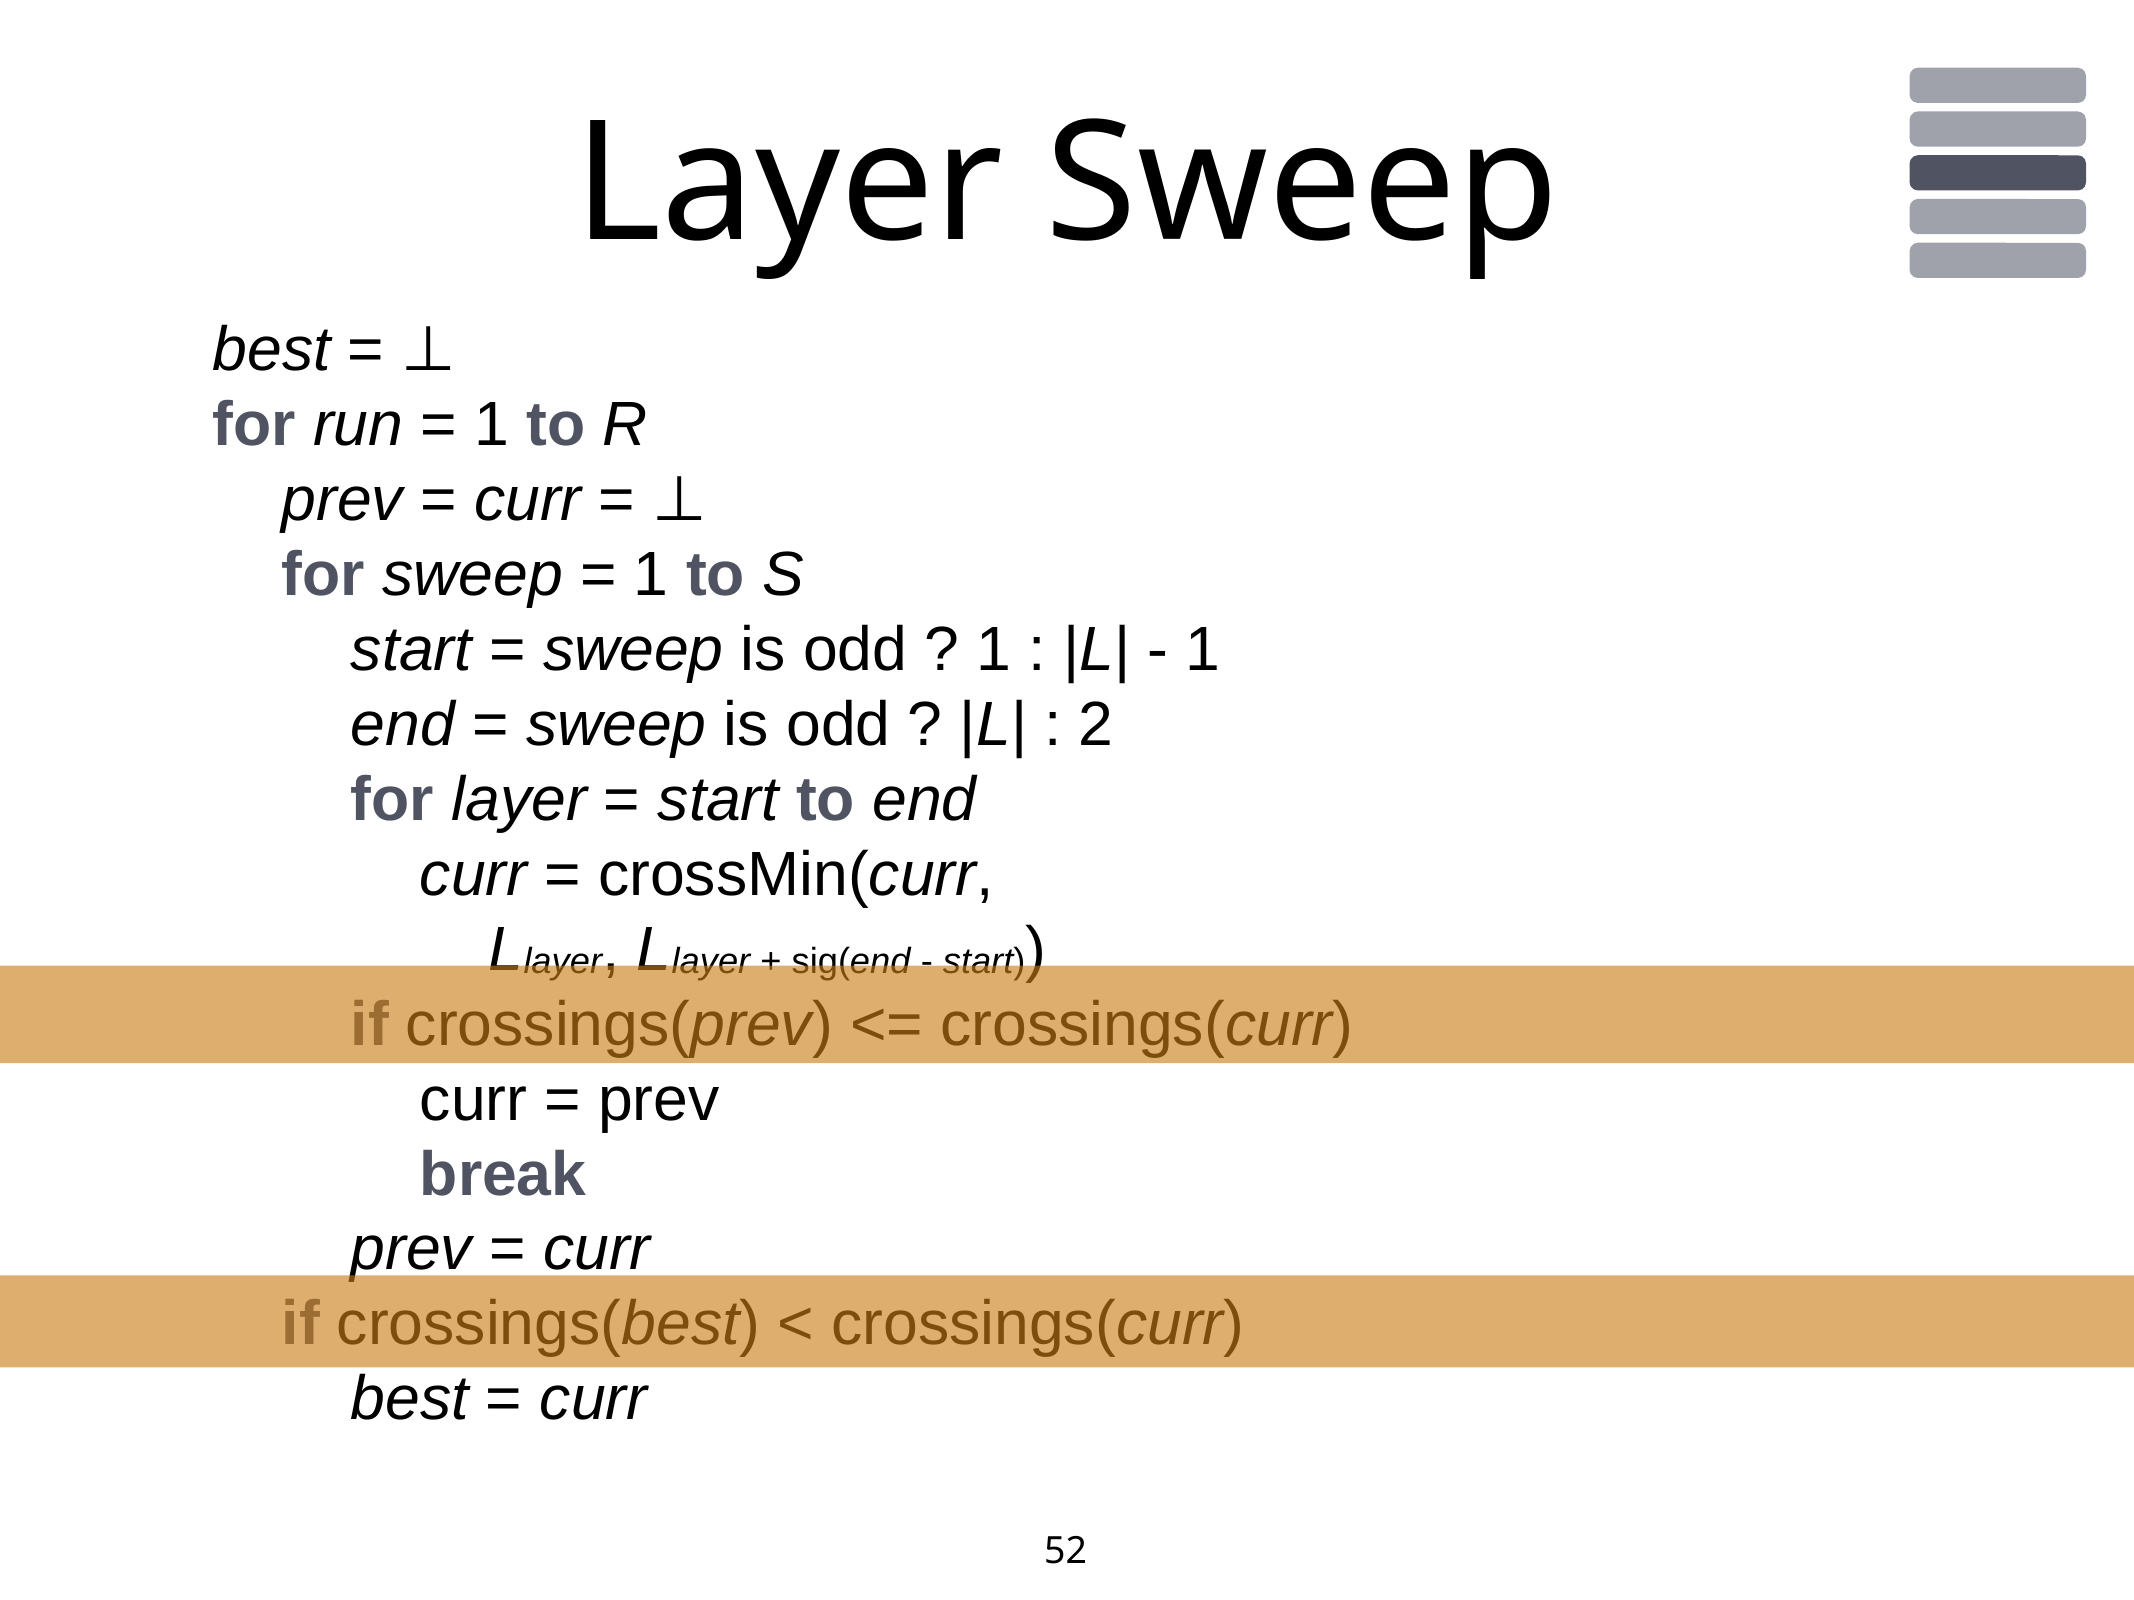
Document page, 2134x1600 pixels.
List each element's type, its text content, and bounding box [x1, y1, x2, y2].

title Layer Sweep [155, 0, 1978, 351]
text_box best = ⊥ for run = 1 to R prev = curr = ⊥ for sweep = 1 to S start = sweep is odd ? 1 : |L| - 1 end = sweep is odd ? |L| : 2 for layer = start to end curr = crossMin(curr, Llayer, Llayer + sig(end - start)) if crossings(prev) <= crossings(curr) curr = prev break prev = curr if crossings(best) < crossings(curr) best = curr [204, 1064, 1362, 1275]
text_box best = ⊥ for run = 1 to R prev = curr = ⊥ for sweep = 1 to S start = sweep is odd ? 1 : |L| - 1 end = sweep is odd ? |L| : 2 for layer = start to end curr = crossMin(curr, Llayer, Llayer + sig(end - start)) if crossings(prev) <= crossings(curr) curr = prev break prev = curr if crossings(best) < crossings(curr) best = curr [204, 1368, 1362, 1441]
slide_number 52 [1034, 1517, 1097, 1581]
text_box [0, 965, 2134, 1064]
text_box best = ⊥ for run = 1 to R prev = curr = ⊥ for sweep = 1 to S start = sweep is odd ? 1 : |L| - 1 end = sweep is odd ? |L| : 2 for layer = start to end curr = crossMin(curr, Llayer, Llayer + sig(end - start)) if crossings(prev) <= crossings(curr) curr = prev break prev = curr if crossings(best) < crossings(curr) best = curr [204, 300, 1362, 965]
text_box [0, 1275, 2134, 1368]
